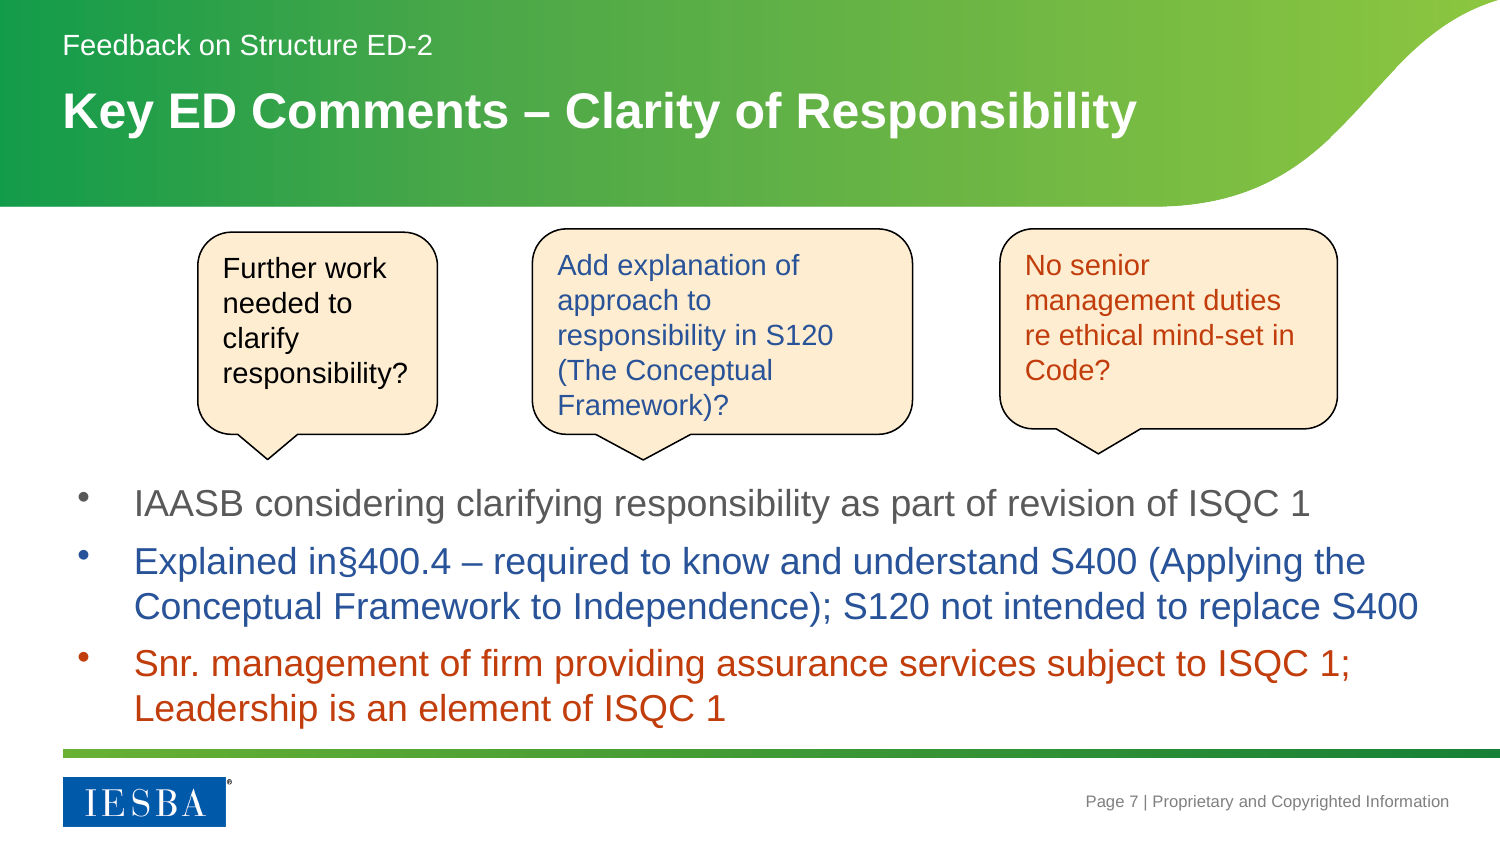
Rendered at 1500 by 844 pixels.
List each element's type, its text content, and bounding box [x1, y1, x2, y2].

text_box Add explanation of approach to responsibility in S120 (The Conceptual Framework)? [532, 228, 913, 460]
title Key ED Comments – Clarity of Responsibility [62, 75, 1300, 142]
text_box No senior management duties re ethical mind-set in Code? [999, 228, 1338, 454]
picture [63, 777, 232, 827]
list IAASB considering clarifying responsibility as part of revision of ISQC 1 Explained in§400.4 – required to know and understand S400 (Applying the Conceptual Framework to Independence); S120 not intended to replace S400 Snr. management of firm providing assurance services subject to ISQC 1; Leadership is an element of ISQC 1 [62, 471, 1463, 747]
subtitle Feedback on Structure ED-2 [62, 26, 500, 55]
picture [0, 0, 1500, 207]
text_box Further work needed to clarify responsibility? [197, 232, 438, 460]
